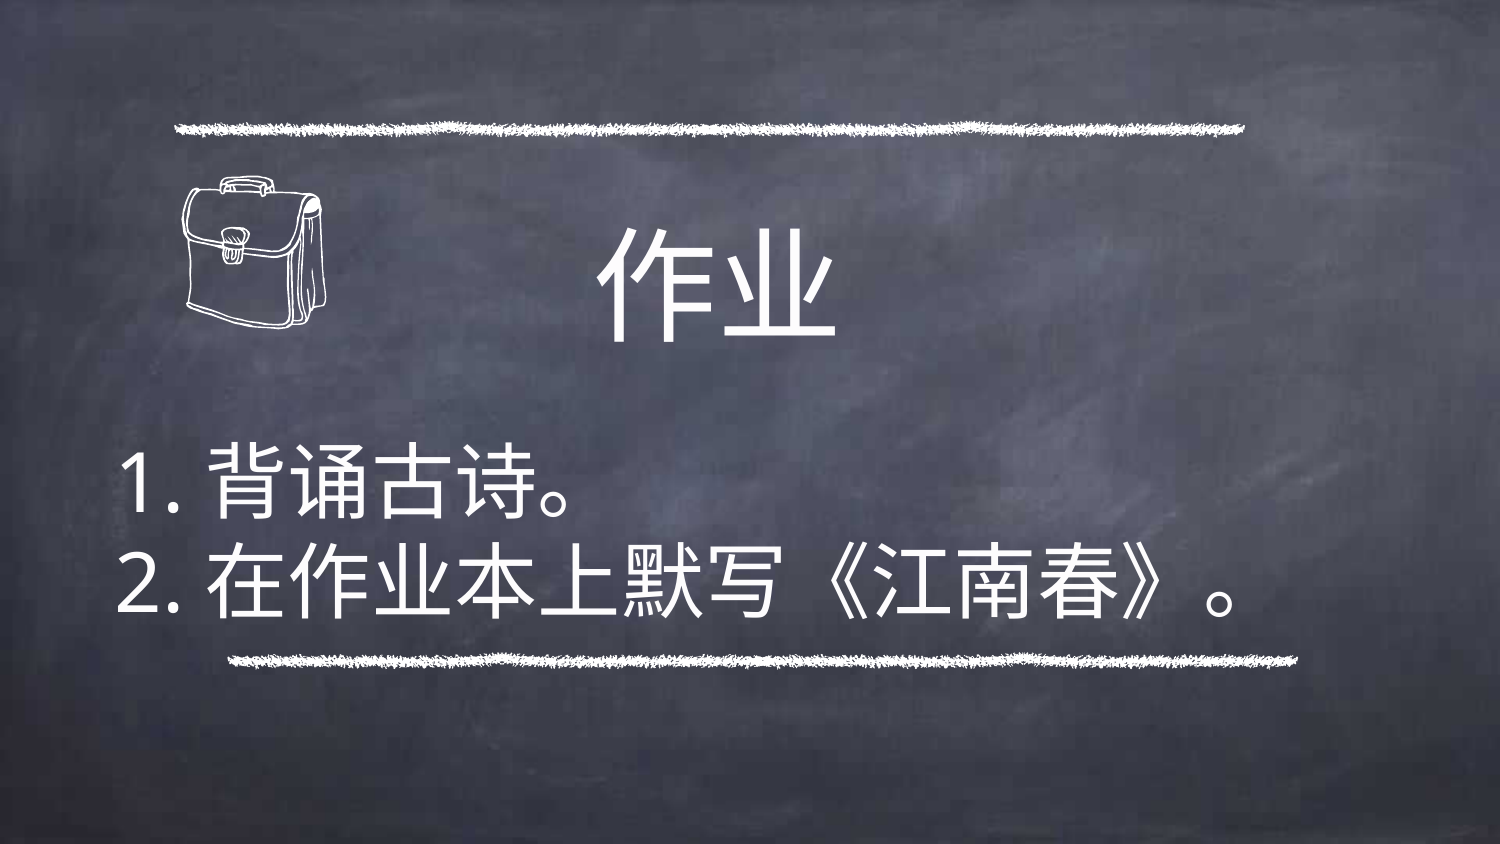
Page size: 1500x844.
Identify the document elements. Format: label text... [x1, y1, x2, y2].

text_box 作业 [324, 200, 1110, 366]
text_box 1.背诵古诗。 2.在作业本上默写《江南春》。 [100, 421, 1447, 637]
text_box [227, 652, 1299, 670]
text_box [181, 175, 327, 330]
picture [0, 0, 1500, 844]
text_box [174, 120, 1245, 138]
